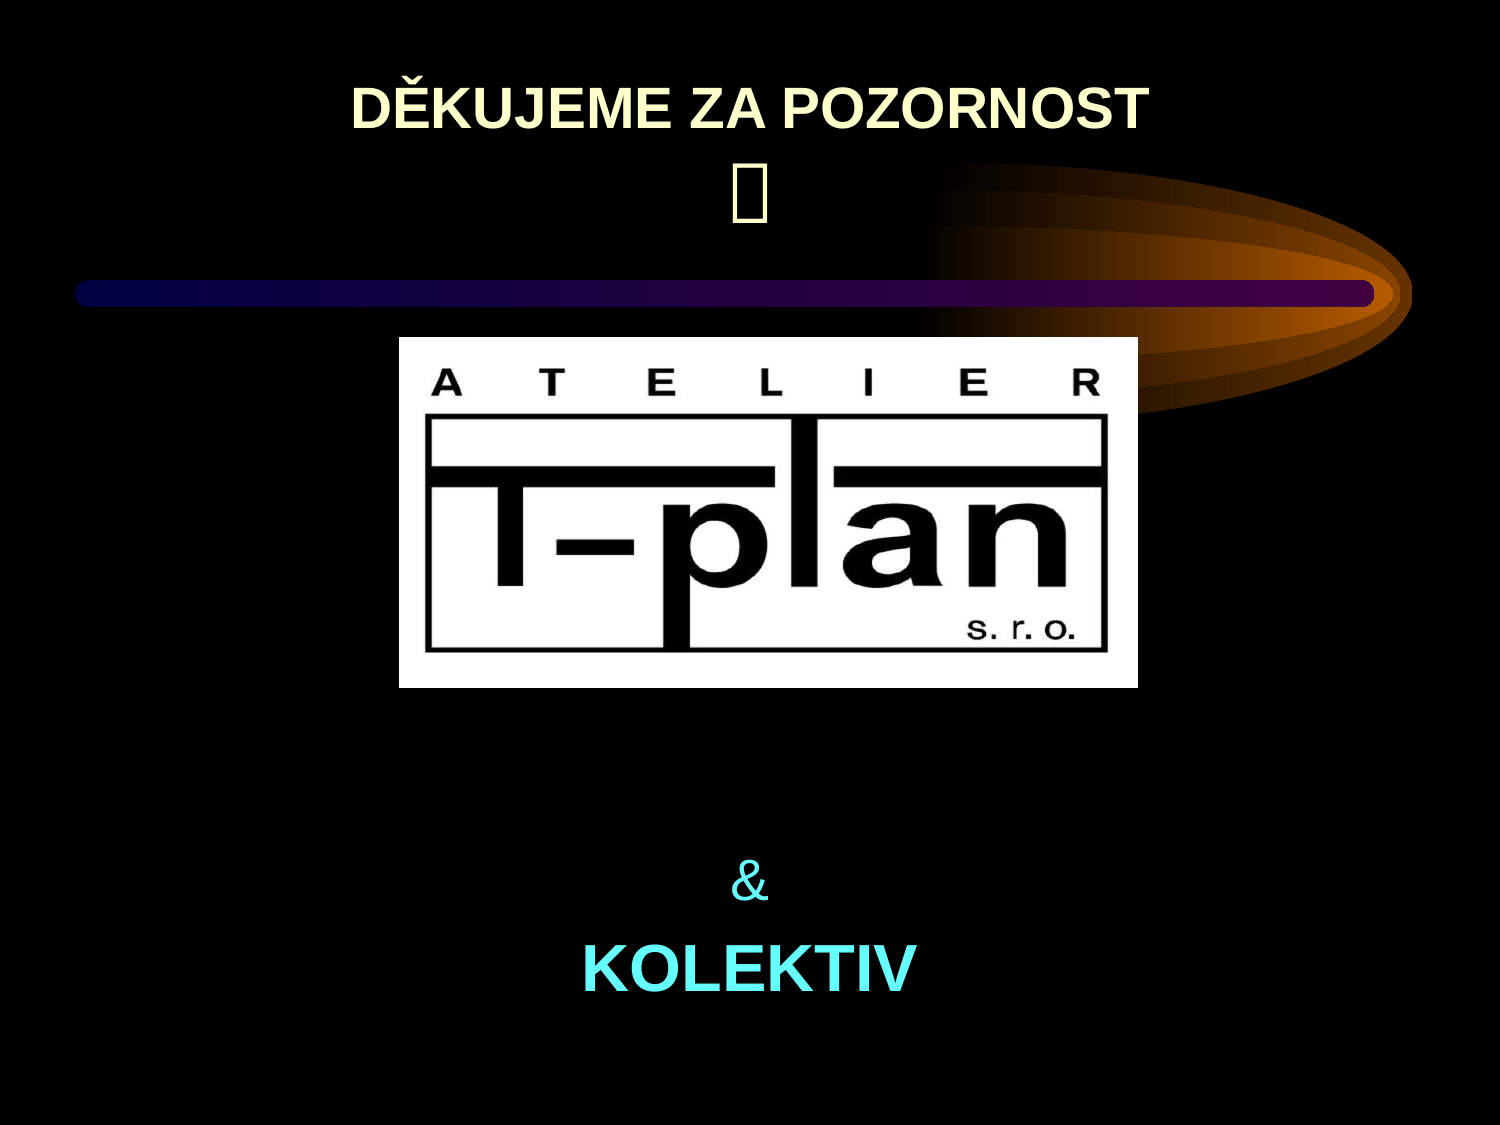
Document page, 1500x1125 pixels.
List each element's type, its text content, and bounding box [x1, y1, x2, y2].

list & KOLEKTIV [112, 800, 1388, 1013]
title DĚKUJEME ZA POZORNOST  [112, 62, 1388, 250]
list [399, 337, 1138, 688]
